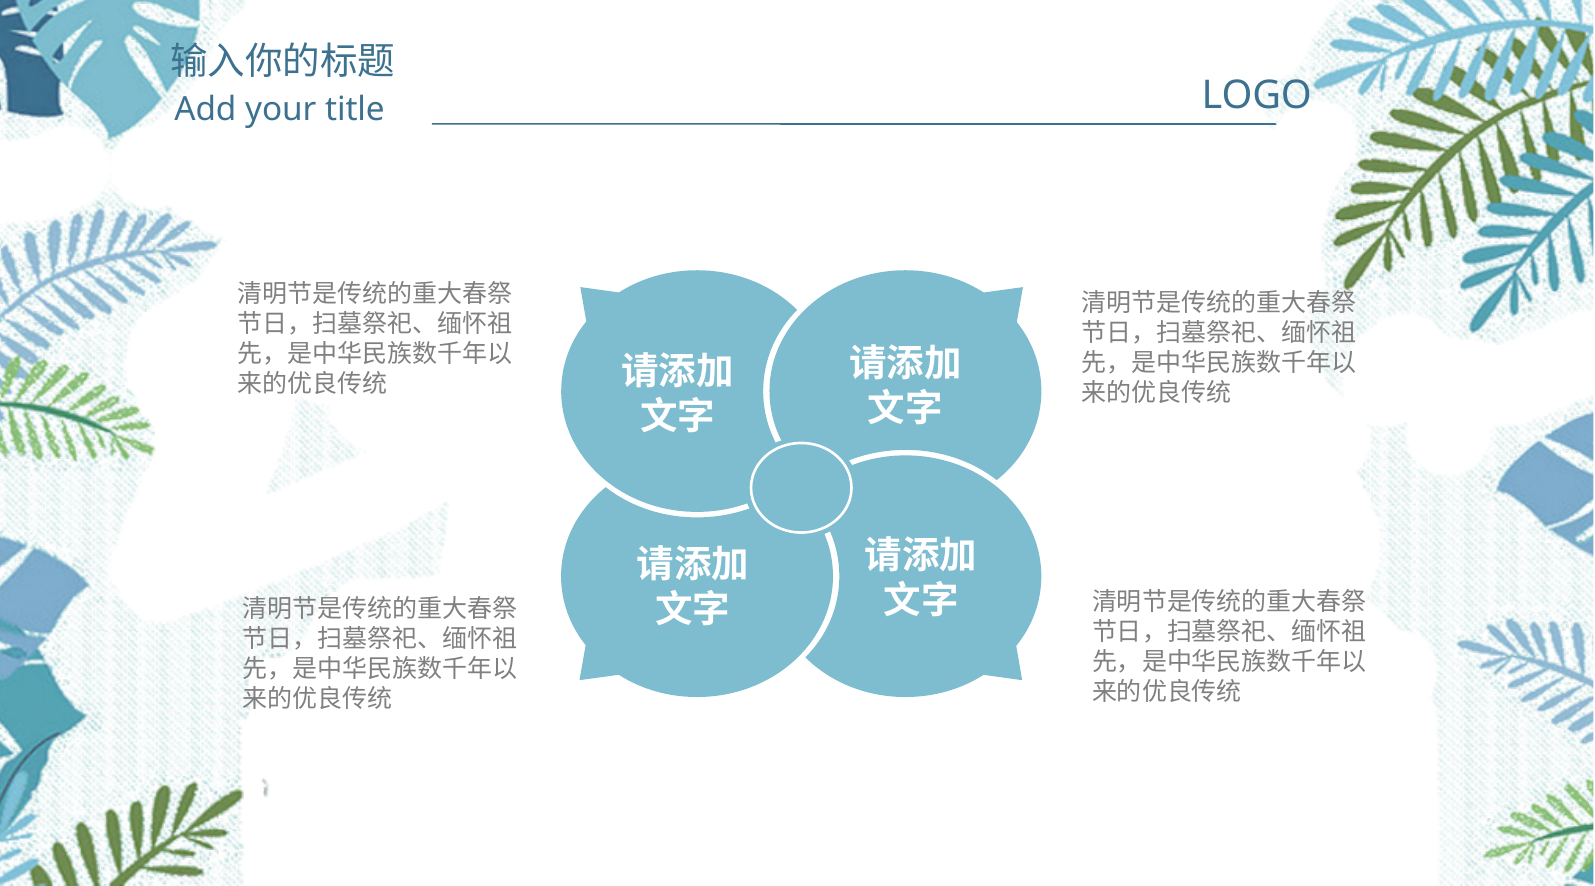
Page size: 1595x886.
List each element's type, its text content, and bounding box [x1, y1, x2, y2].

text_box 清明节是传统的重大春祭节日，扫墓祭祀、缅怀祖先，是中华民族数千年以来的优良传统 [227, 584, 548, 720]
text_box 清明节是传统的重大春祭节日，扫墓祭祀、缅怀祖先，是中华民族数千年以来的优良传统 [1066, 279, 1387, 414]
text_box 清明节是传统的重大春祭节日，扫墓祭祀、缅怀祖先，是中华民族数千年以来的优良传统 [1077, 578, 1398, 713]
picture [0, 0, 1594, 886]
text_box 清明节是传统的重大春祭节日，扫墓祭祀、缅怀祖先，是中华民族数千年以来的优良传统 [223, 270, 544, 405]
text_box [560, 269, 1042, 698]
